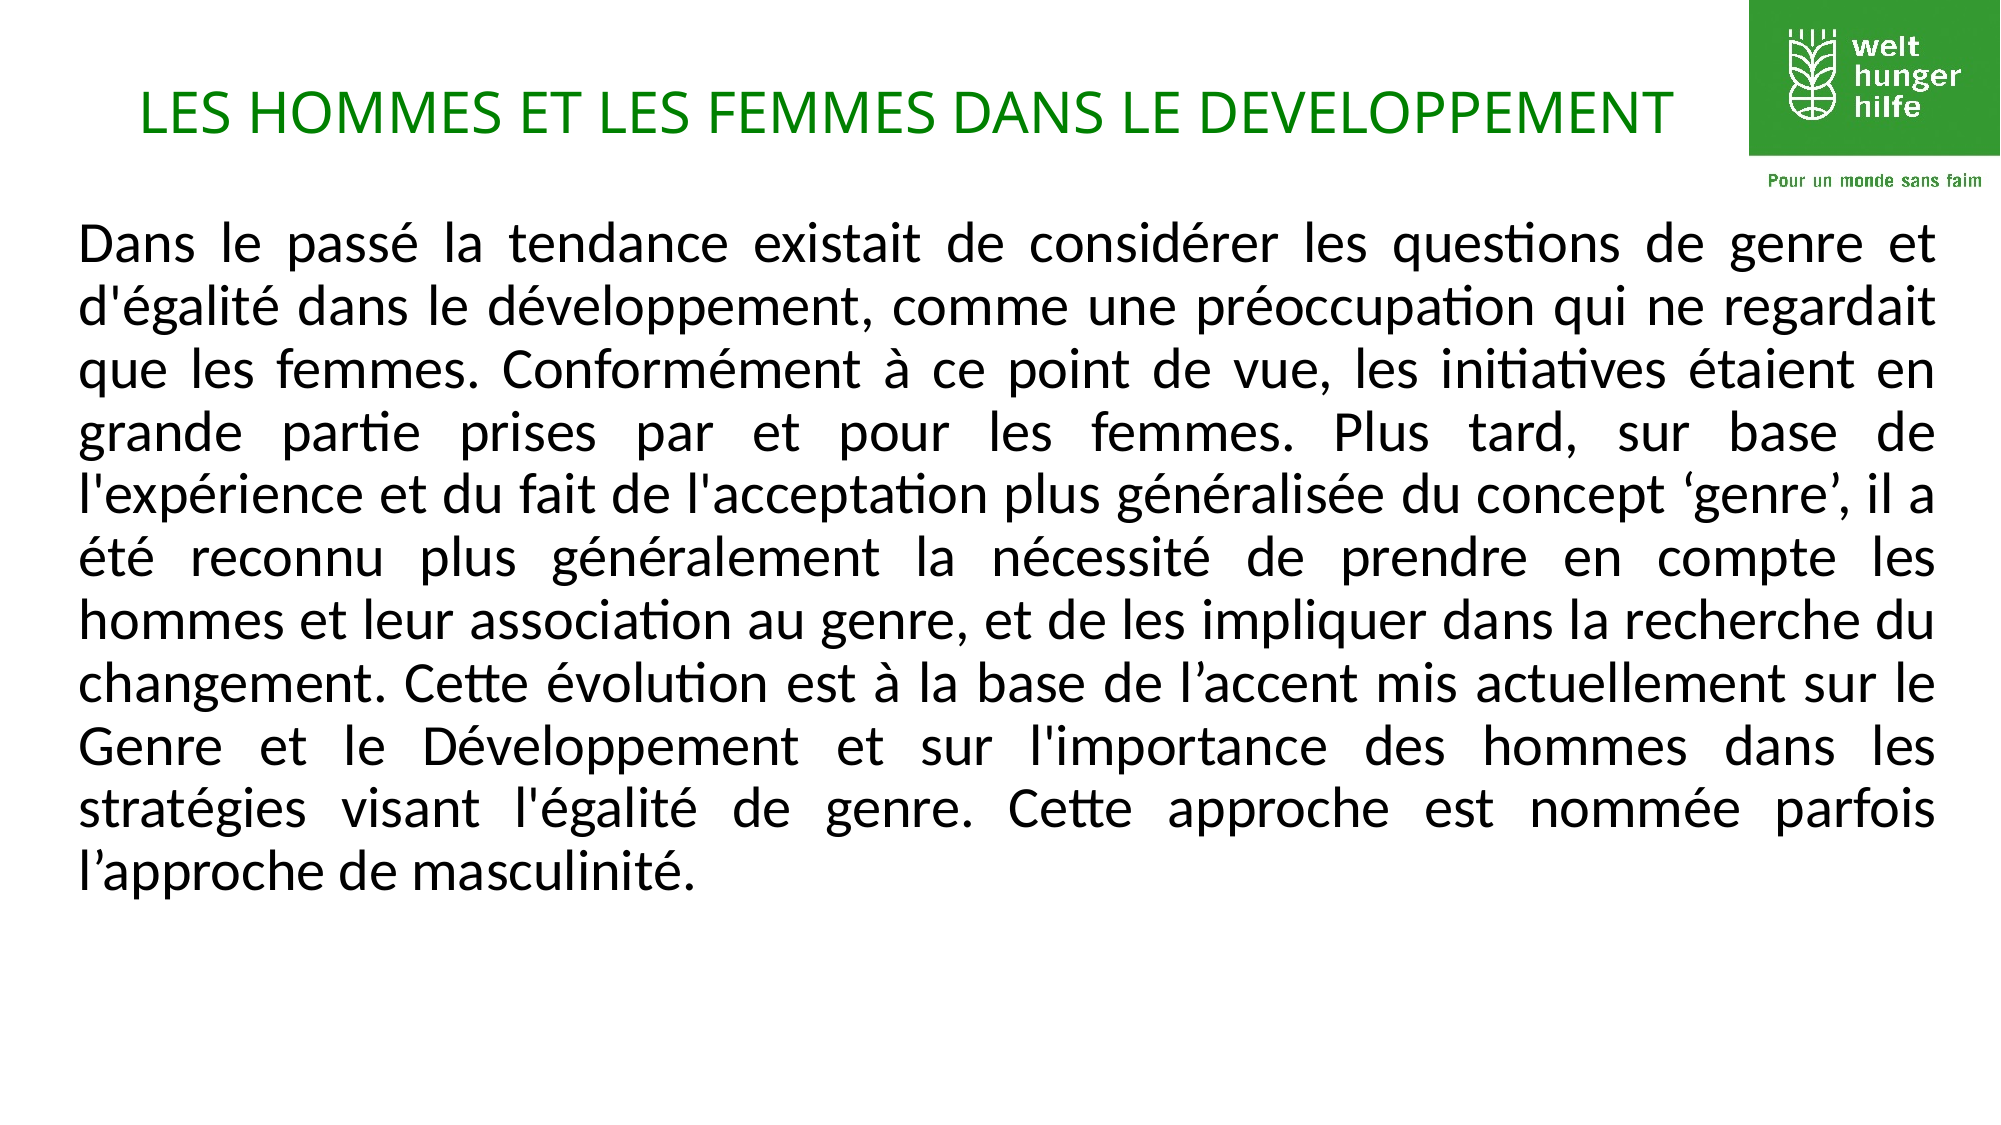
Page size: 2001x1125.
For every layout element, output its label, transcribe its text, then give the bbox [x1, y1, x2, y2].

subtitle Dans le passé la tendance existait de considérer les questions de genre et d'égalité dans le développement, comme une préoccupation qui ne regardait que les femmes. Conformément à ce point de vue, les initiatives étaient en grande partie prises par et pour les femmes. Plus tard, sur base de l'expérience et du fait de l'acceptation plus généralisée du concept ‘genre’, il a été reconnu plus généralement la nécessité de prendre en compte les hommes et leur association au genre, et de les impliquer dans la recherche du changement. Cette évolution est à la base de l’accent mis actuellement sur le Genre et le Développement et sur l'importance des hommes dans les stratégies visant l'égalité de genre. Cette approche est nommée parfois l’approche de masculinité. [63, 204, 1953, 1064]
title LES HOMMES ET LES FEMMES DANS LE DEVELOPPEMENT [63, 40, 1749, 154]
picture [1749, 0, 2000, 205]
